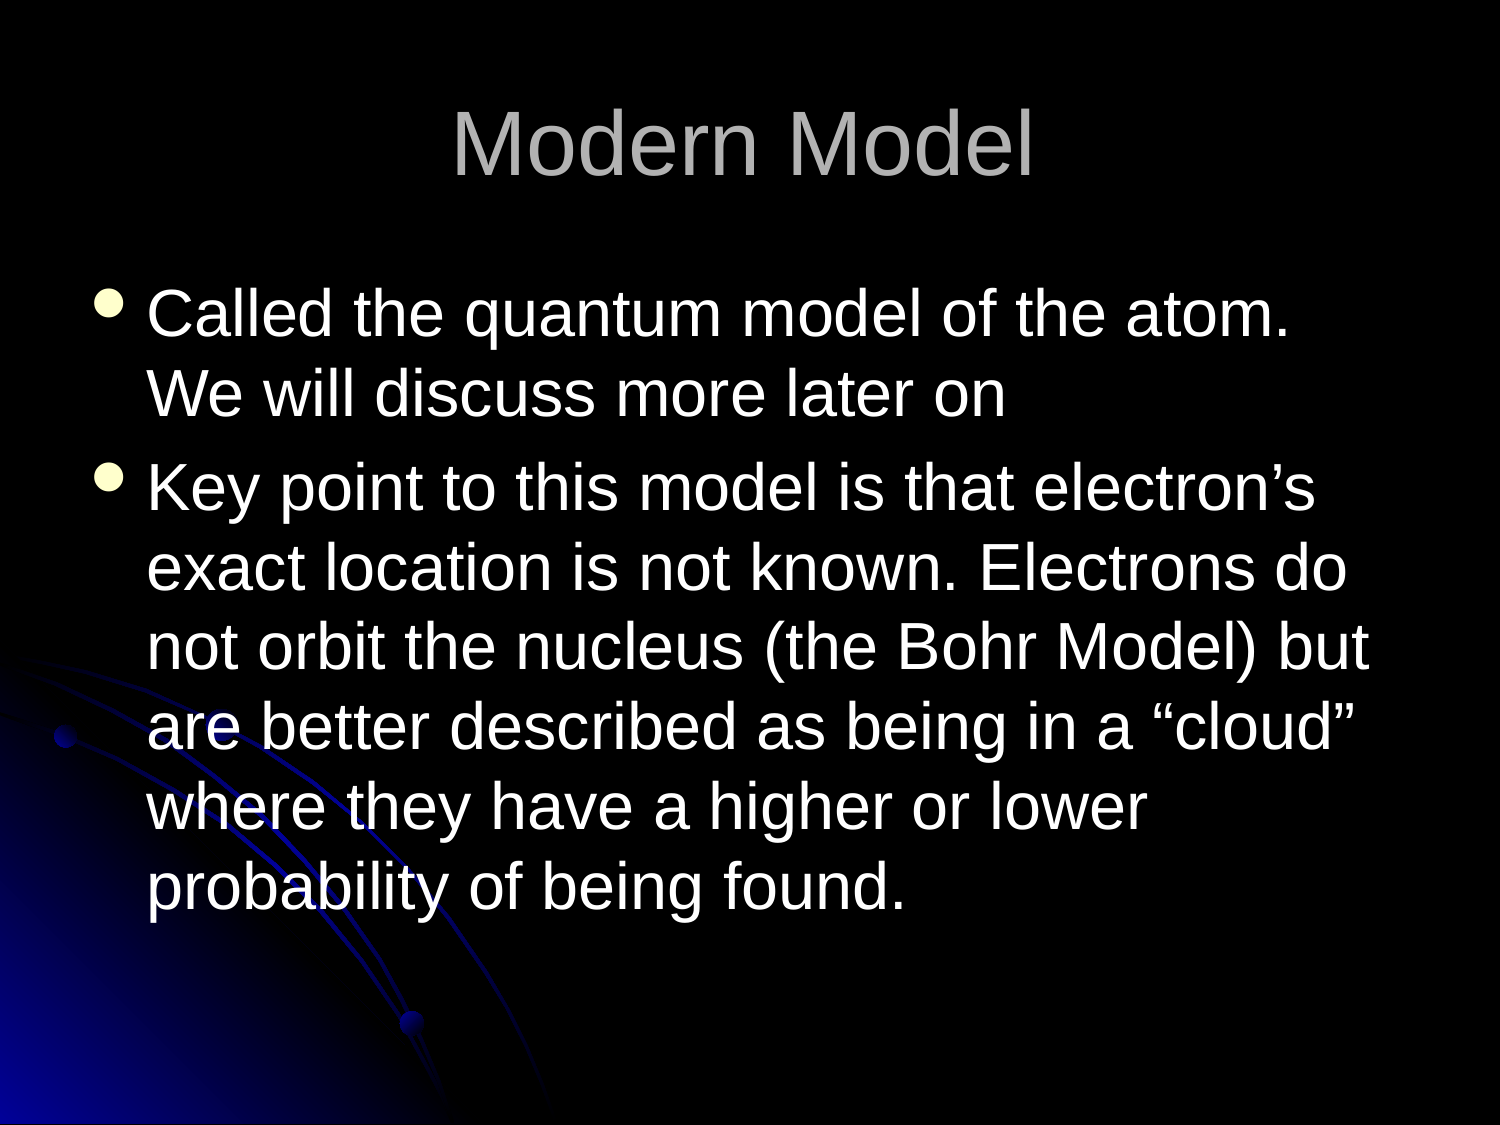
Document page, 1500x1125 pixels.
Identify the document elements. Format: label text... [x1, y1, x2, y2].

list Called the quantum model of the atom. We will discuss more later on Key point to this model is that electron’s exact location is not known. Electrons do not orbit the nucleus (the Bohr Model) but are better described as being in a “cloud” where they have a higher or lower probability of being found. [74, 262, 1426, 1006]
title Modern Model [74, 45, 1426, 233]
